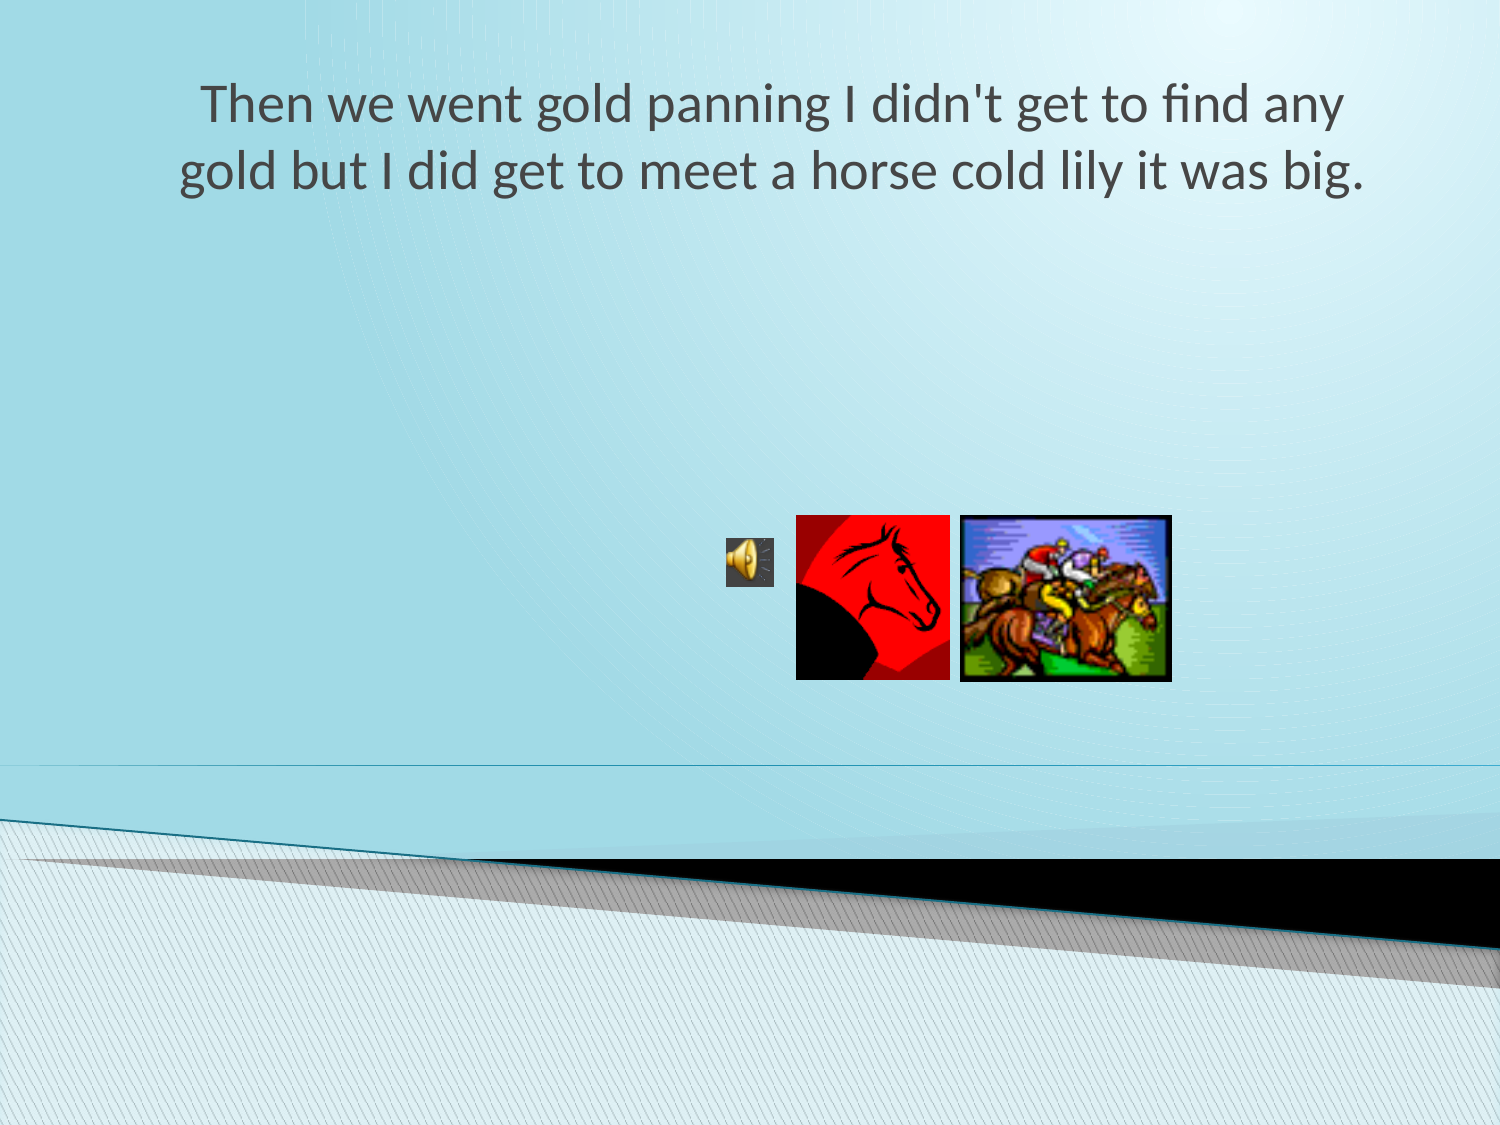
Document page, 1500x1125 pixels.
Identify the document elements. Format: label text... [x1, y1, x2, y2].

picture [960, 515, 1173, 682]
picture [796, 515, 950, 680]
picture [724, 537, 776, 588]
subtitle Then we went gold panning I didn't get to find any gold but I did get to meet a horse cold lily it was big. [140, 58, 1416, 256]
